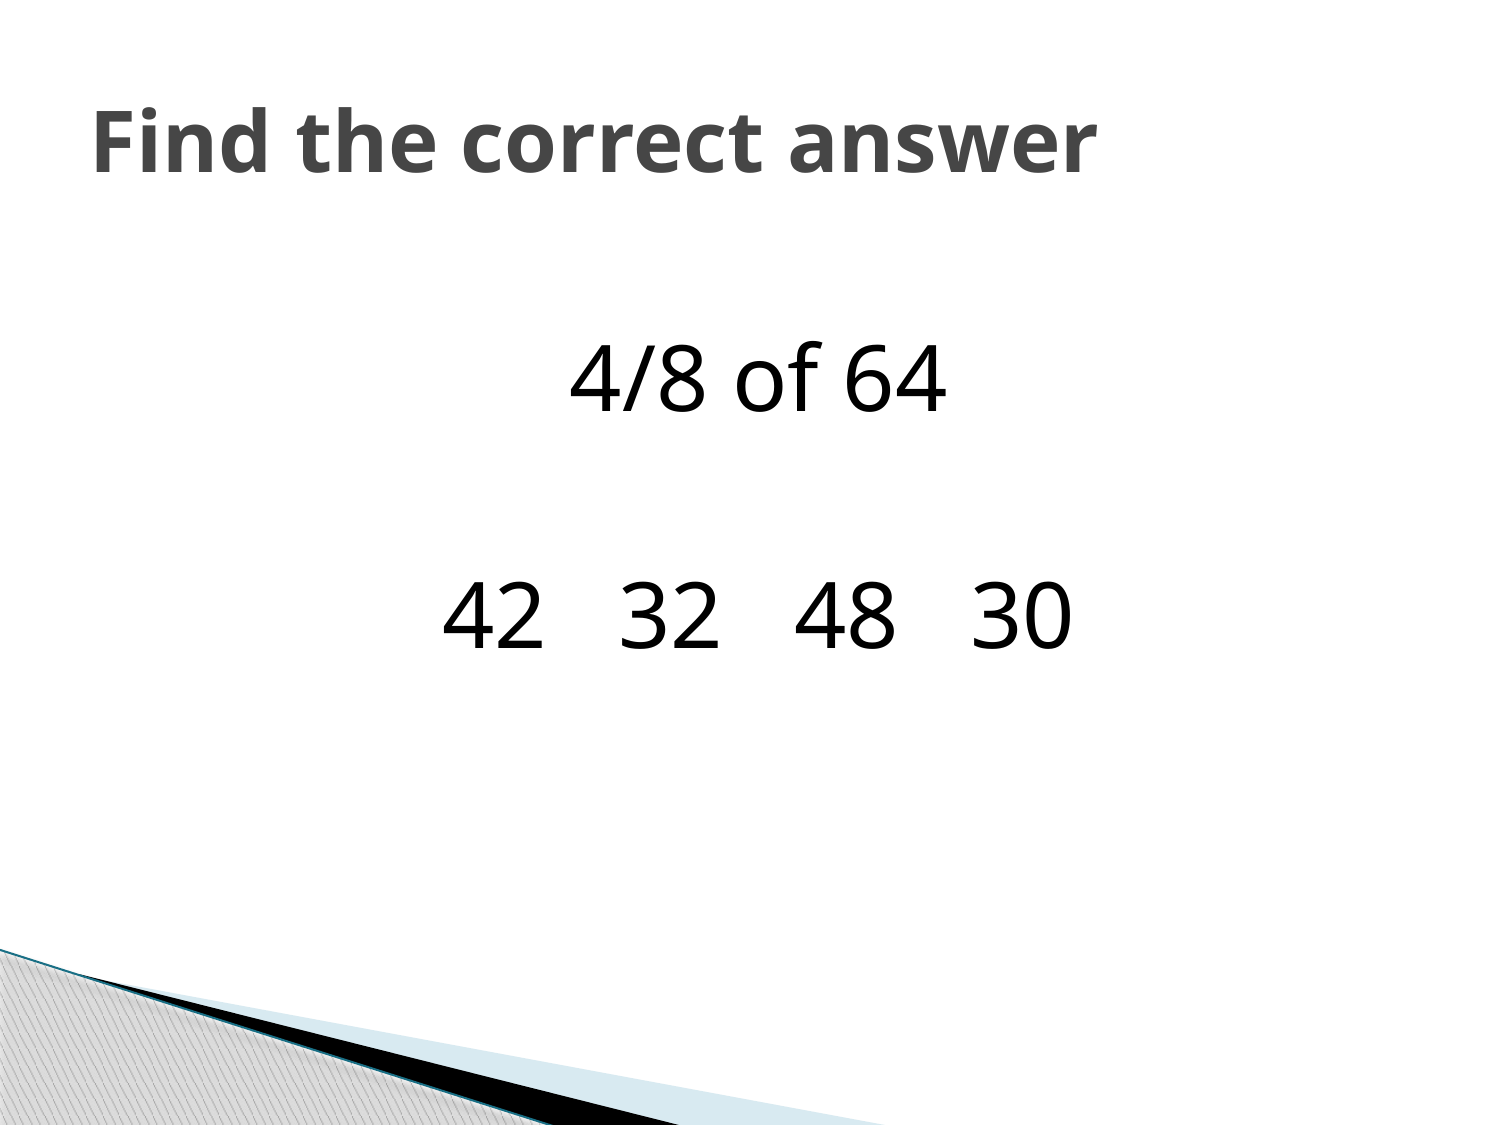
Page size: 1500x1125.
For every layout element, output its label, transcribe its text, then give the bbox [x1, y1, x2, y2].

title Find the correct answer [75, 45, 1425, 233]
list 4/8 of 64 42 32 48 30 [75, 312, 1425, 986]
